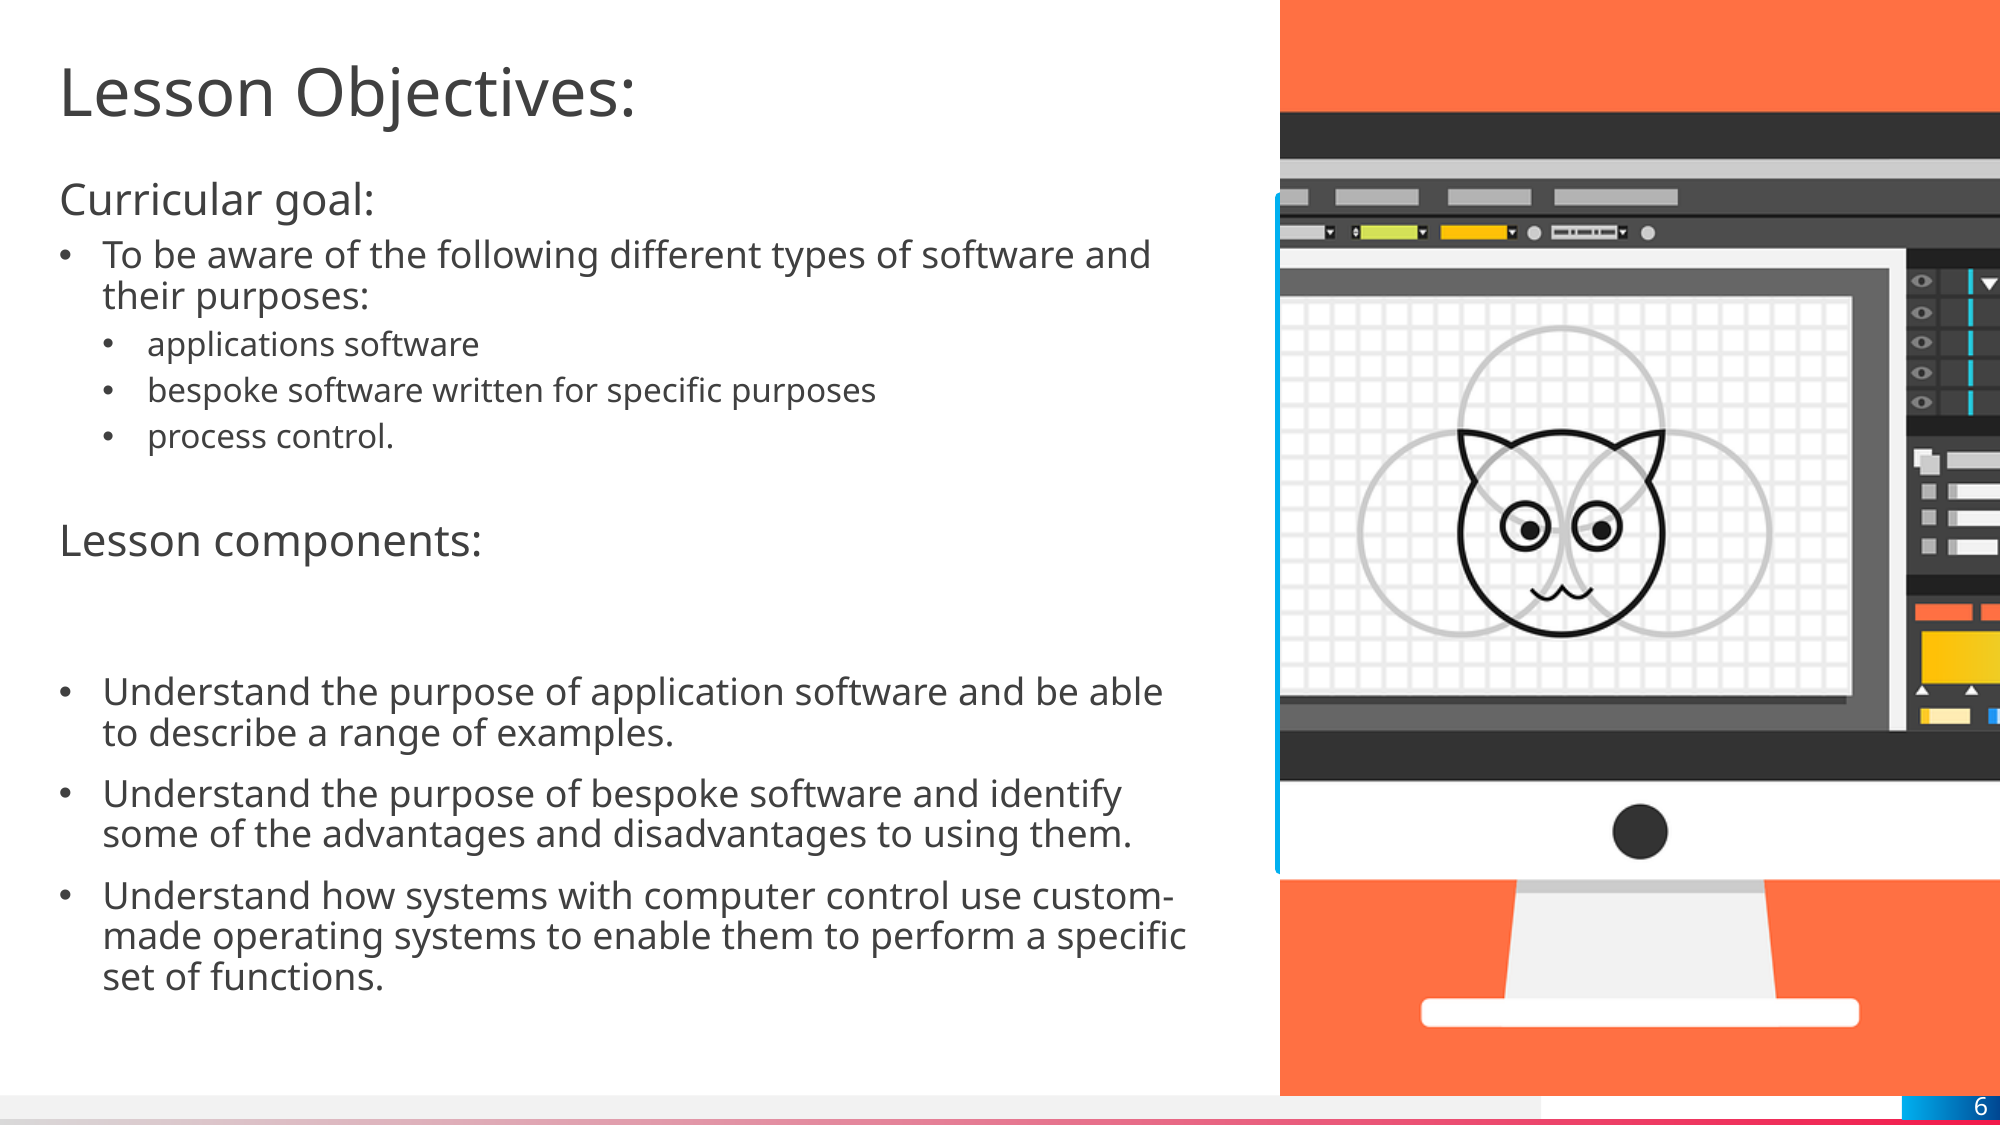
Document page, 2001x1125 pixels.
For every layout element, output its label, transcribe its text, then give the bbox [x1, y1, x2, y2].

slide_number 6 [1901, 1096, 2000, 1120]
title Lesson Objectives: [59, 59, 1207, 148]
list To be aware of the following different types of software and their purposes: applications software bespoke software written for specific purposes process control. Understand the purpose of application software and be able to describe a range of examples. Understand the purpose of bespoke software and identify some of the advantages and disadvantages to using them. Understand how systems with computer control use custom-made operating systems to enable them to perform a specific set of functions. [59, 578, 1207, 1066]
text_box Lesson components: [59, 518, 1207, 578]
list To be aware of the following different types of software and their purposes: applications software bespoke software written for specific purposes process control. Understand the purpose of application software and be able to describe a range of examples. Understand the purpose of bespoke software and identify some of the advantages and disadvantages to using them. Understand how systems with computer control use custom-made operating systems to enable them to perform a specific set of functions. [59, 236, 1207, 518]
list Curricular goal: [59, 177, 1207, 236]
picture [1280, 0, 2000, 1096]
